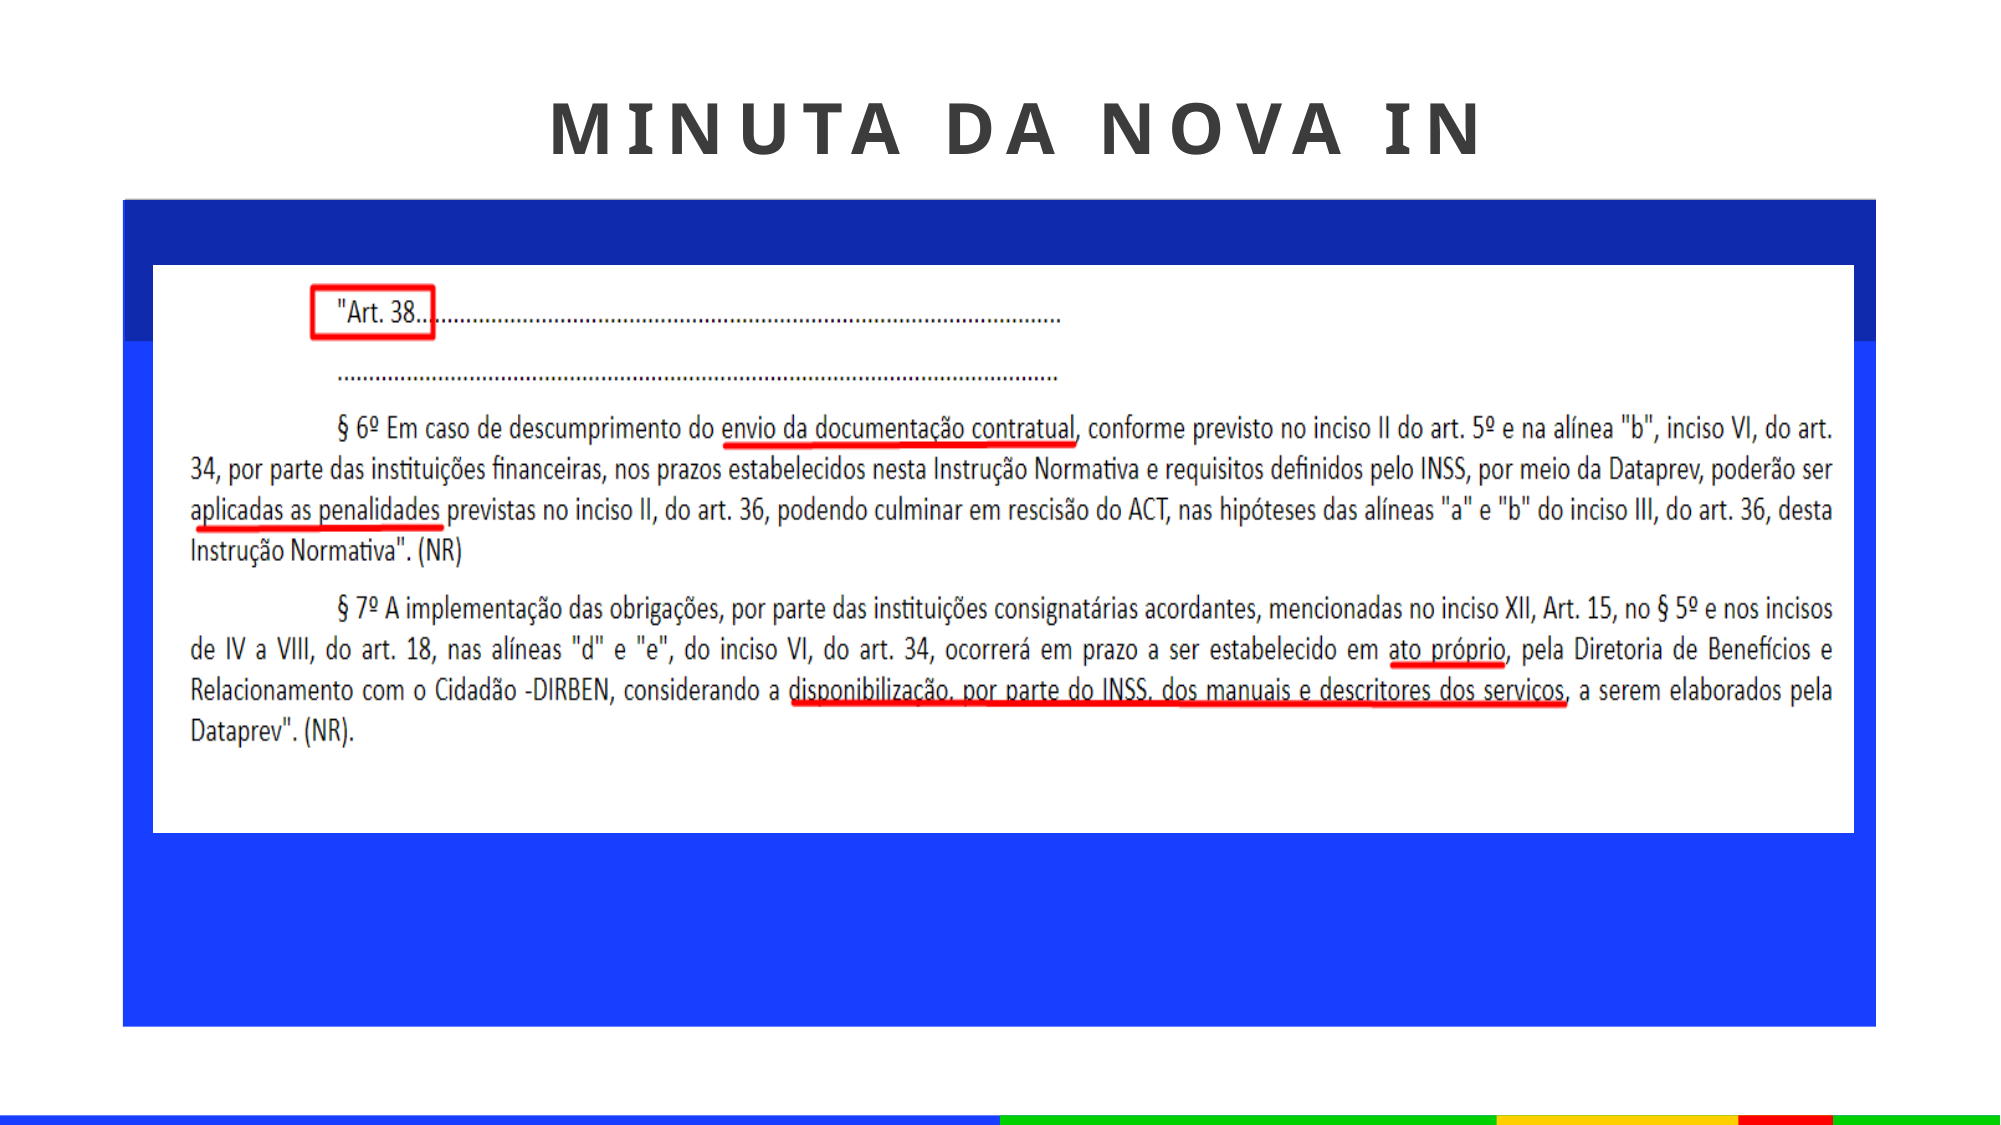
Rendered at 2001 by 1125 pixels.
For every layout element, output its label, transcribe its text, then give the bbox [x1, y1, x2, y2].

picture [153, 265, 1854, 833]
title Minuta da nova in [89, 23, 1943, 241]
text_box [122, 198, 1876, 1027]
